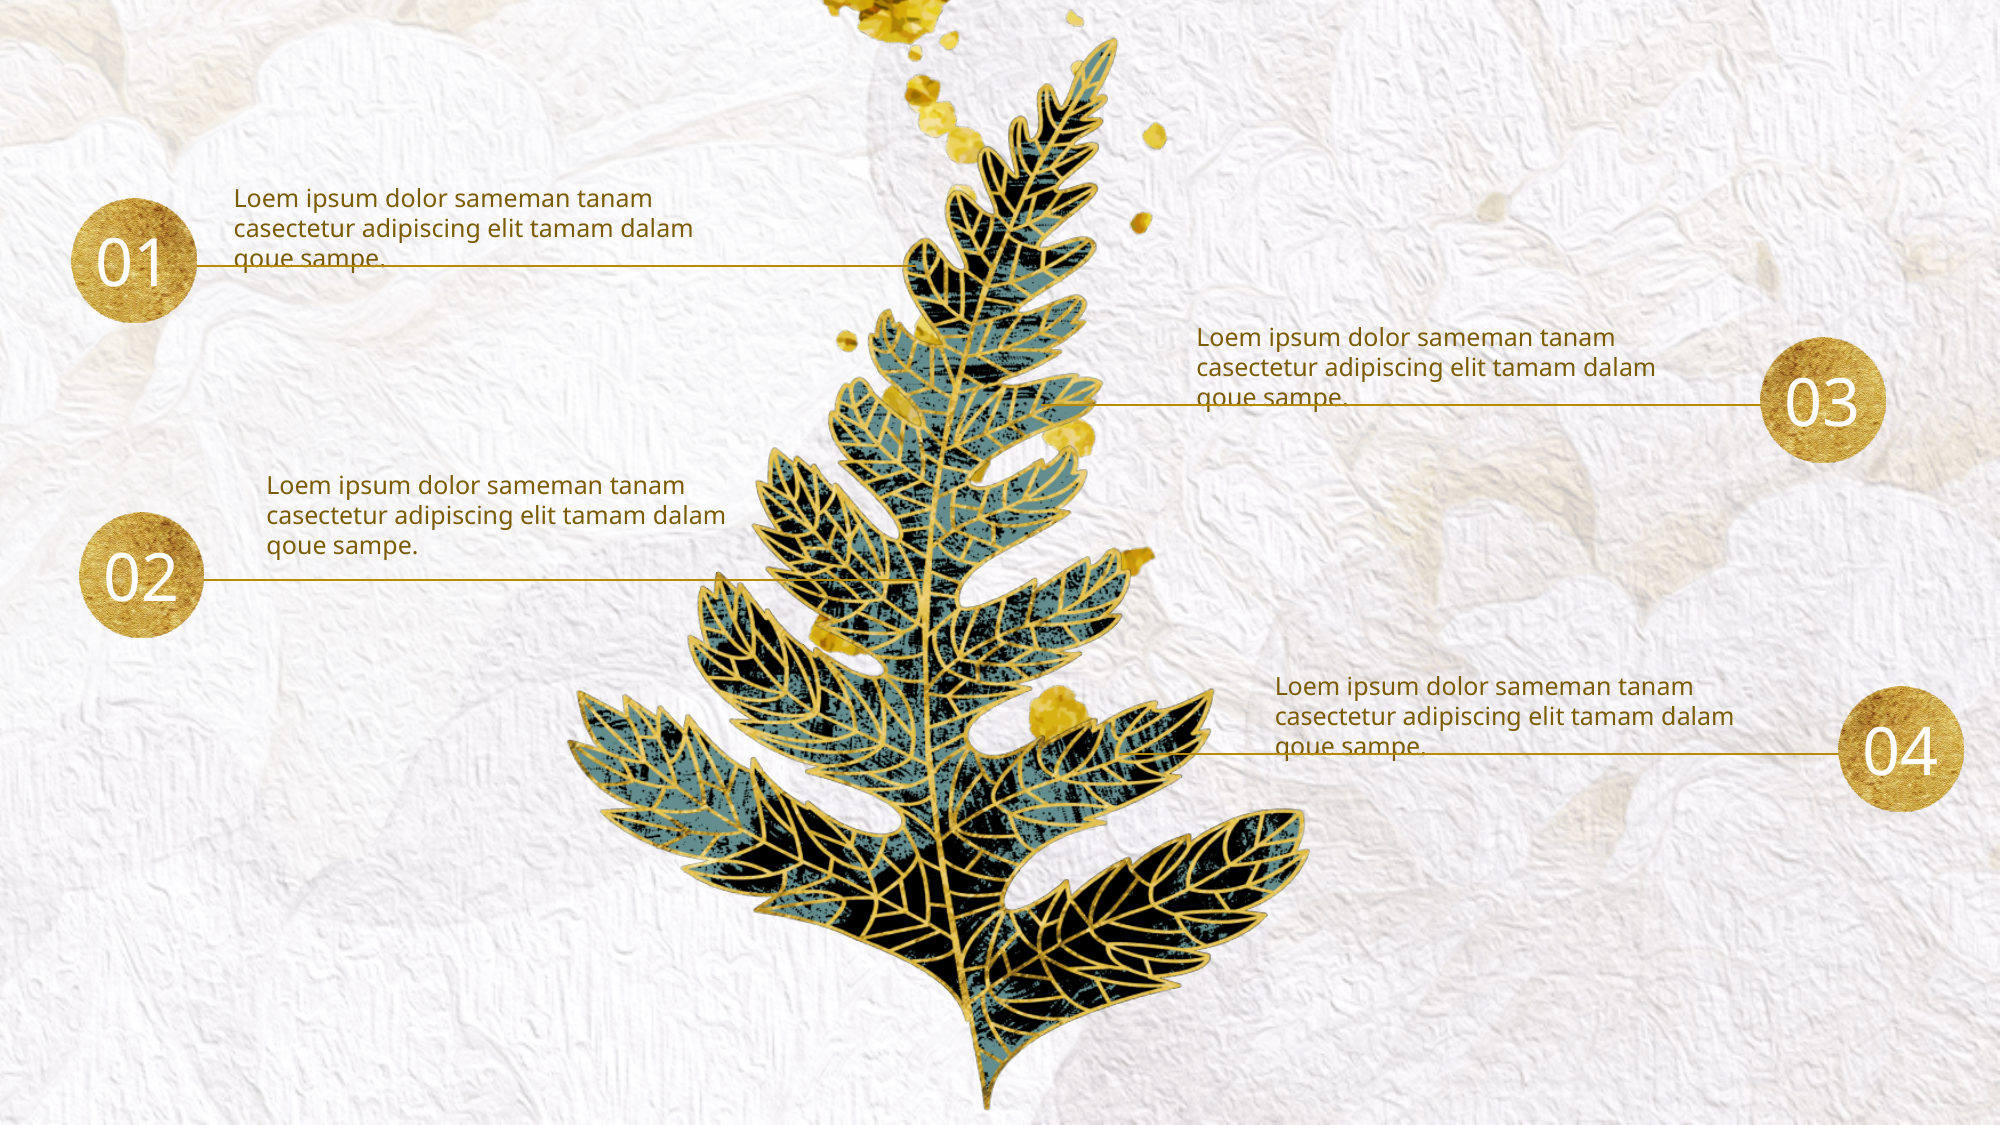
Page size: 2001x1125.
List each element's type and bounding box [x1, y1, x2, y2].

text_box [1040, 314, 1886, 463]
text_box [1119, 663, 1964, 812]
picture [0, 0, 2000, 1125]
text_box [79, 462, 924, 638]
text_box [71, 174, 916, 324]
